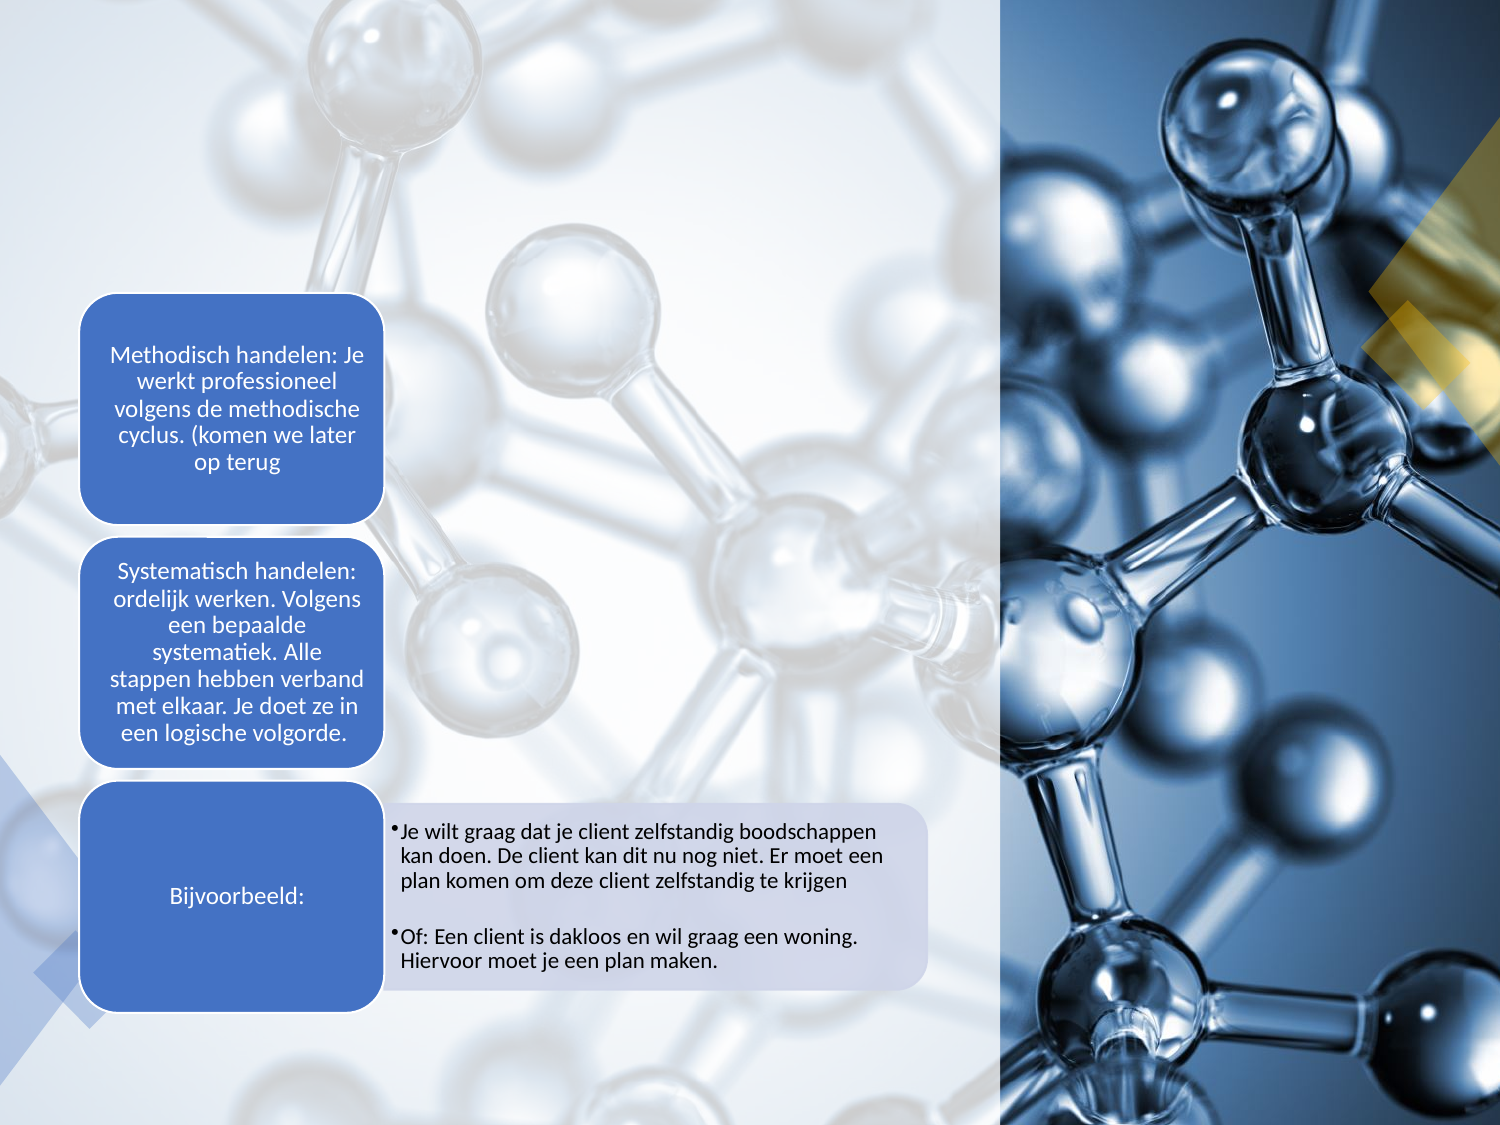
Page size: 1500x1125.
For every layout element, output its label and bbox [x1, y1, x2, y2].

text_box [1368, 116, 1500, 466]
list [79, 292, 928, 1014]
picture [0, 0, 1500, 1125]
